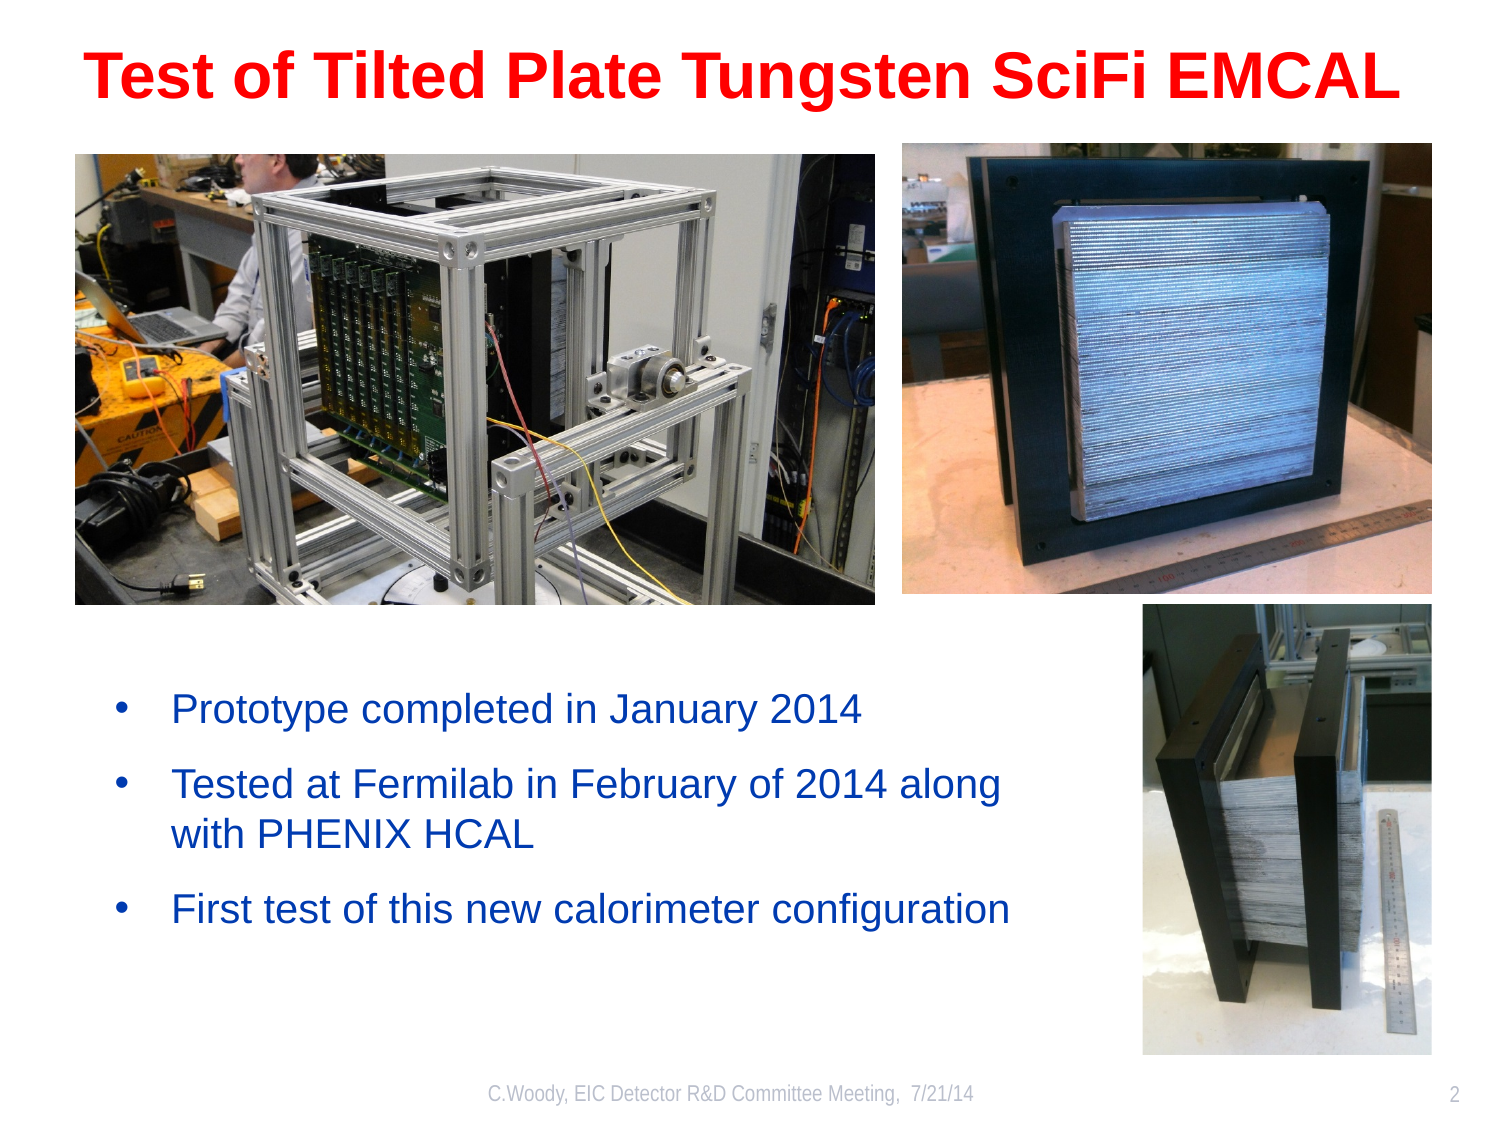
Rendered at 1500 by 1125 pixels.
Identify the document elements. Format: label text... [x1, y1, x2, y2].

text_box Prototype completed in January 2014 Tested at Fermilab in February of 2014 along with PHENIX HCAL First test of this new calorimeter configuration [99, 674, 1075, 940]
slide_number 2 [1125, 1074, 1475, 1113]
picture [1142, 604, 1432, 1055]
footer C.Woody, EIC Detector R&D Committee Meeting, 7/21/14 [450, 1072, 1013, 1113]
title Test of Tilted Plate Tungsten SciFi EMCAL [68, 24, 1419, 121]
picture [74, 154, 876, 605]
picture [901, 143, 1432, 594]
